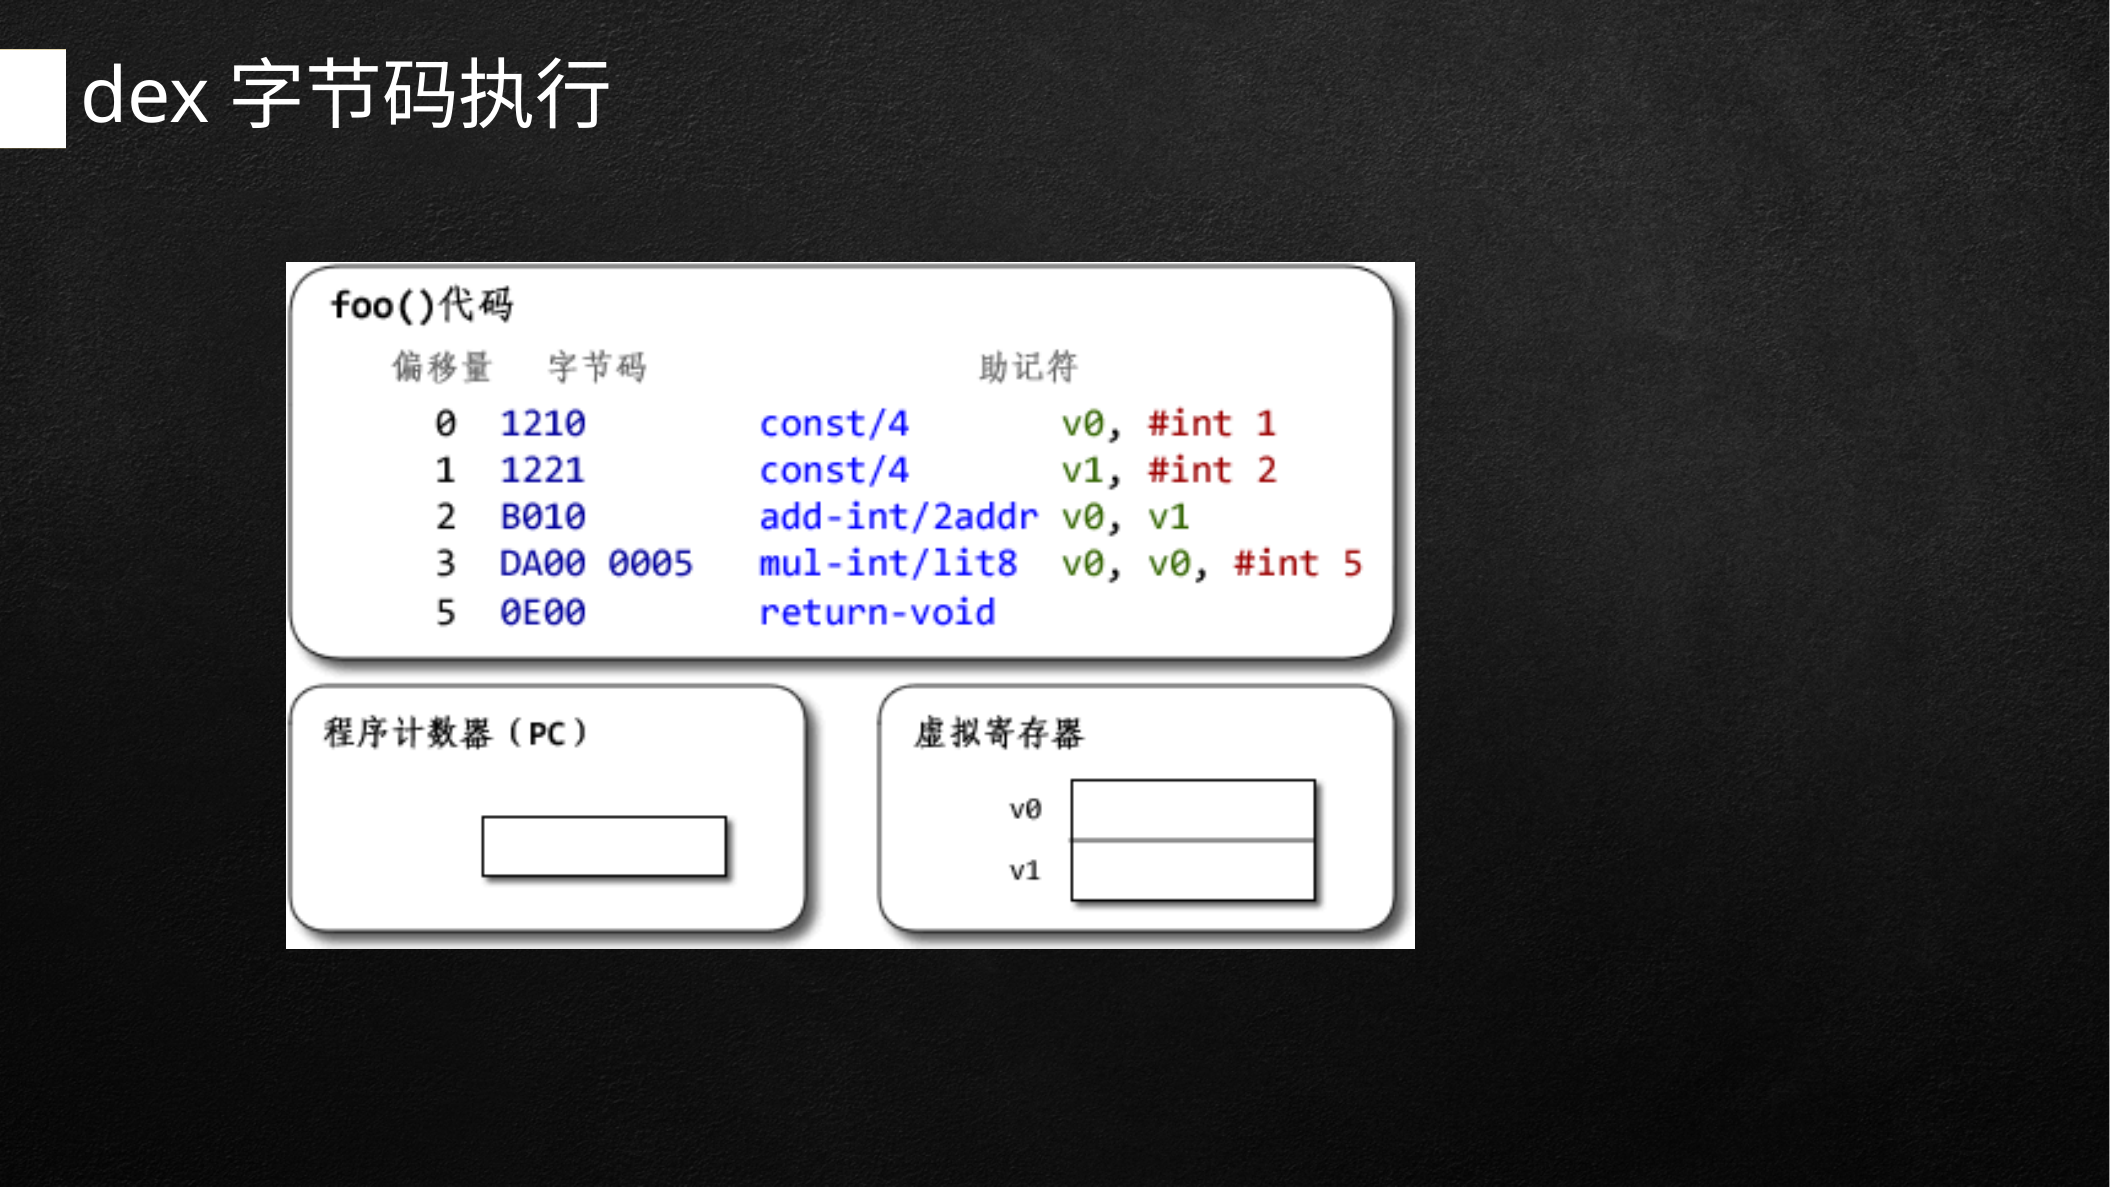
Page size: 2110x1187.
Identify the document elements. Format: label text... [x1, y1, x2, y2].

title dex字节码执行 [65, 47, 2044, 149]
picture [0, 0, 2110, 1187]
